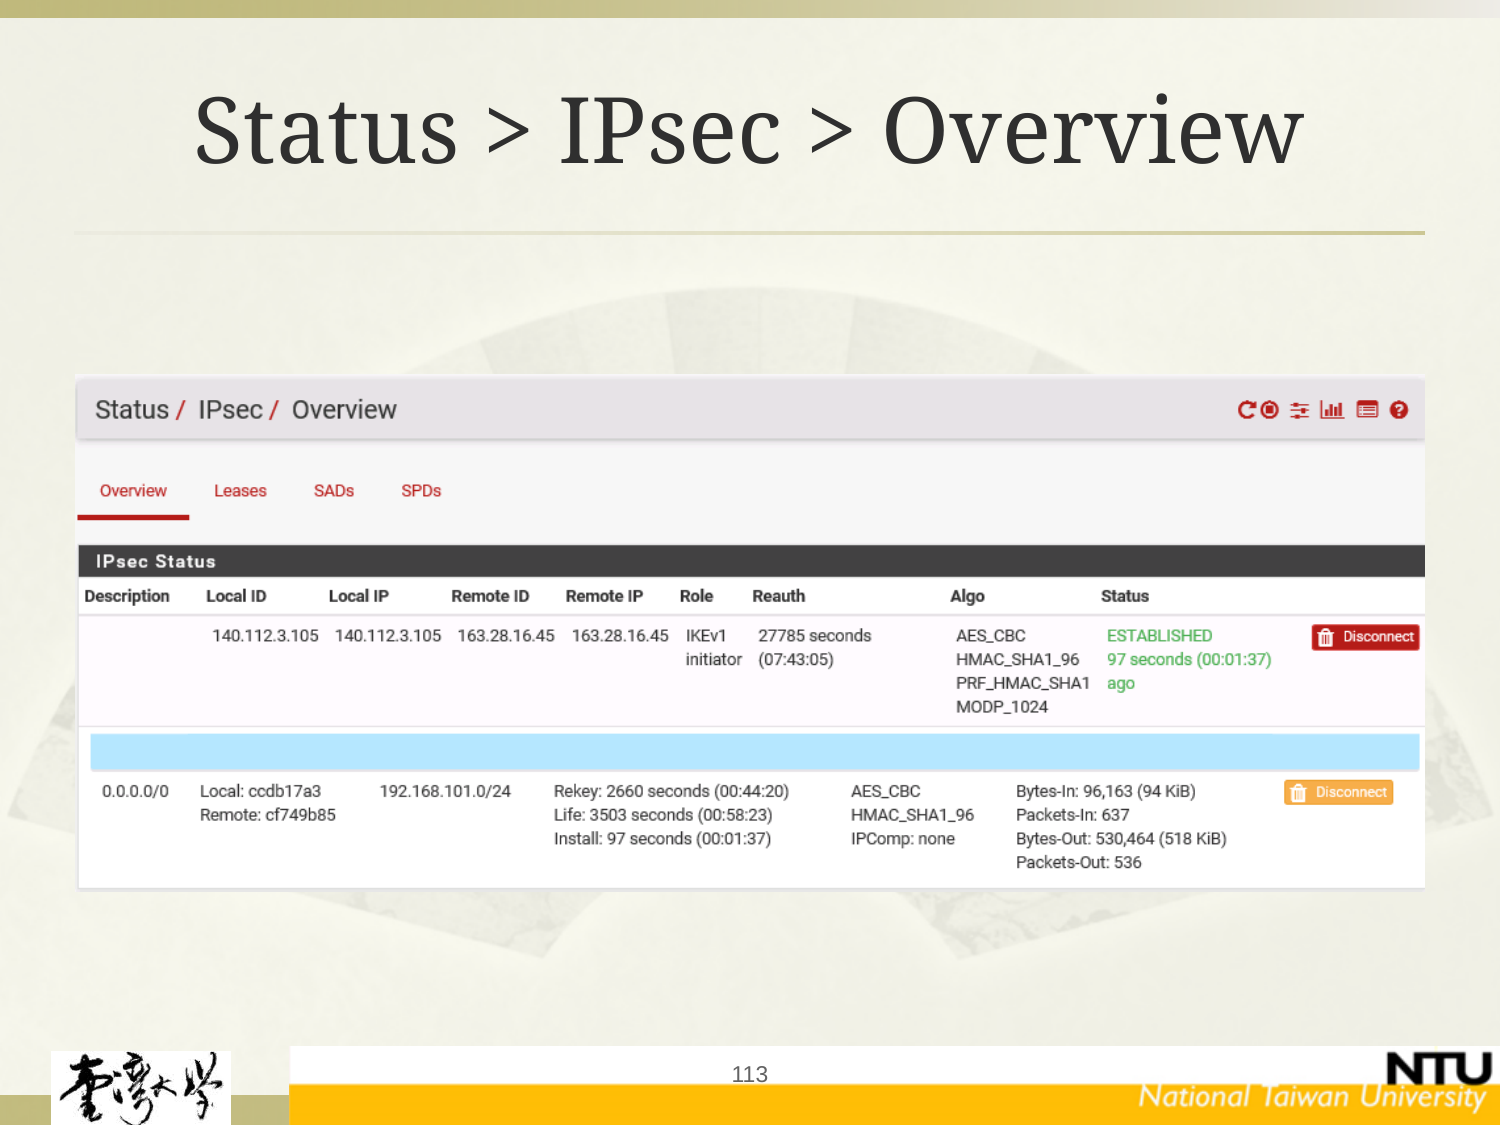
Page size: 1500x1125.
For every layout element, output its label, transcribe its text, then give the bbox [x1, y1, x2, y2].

picture [289, 1046, 1500, 1125]
slide_number 113 [675, 1050, 825, 1097]
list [74, 373, 1426, 892]
title Status > IPsec > Overview [75, 45, 1425, 209]
picture [51, 1051, 231, 1125]
